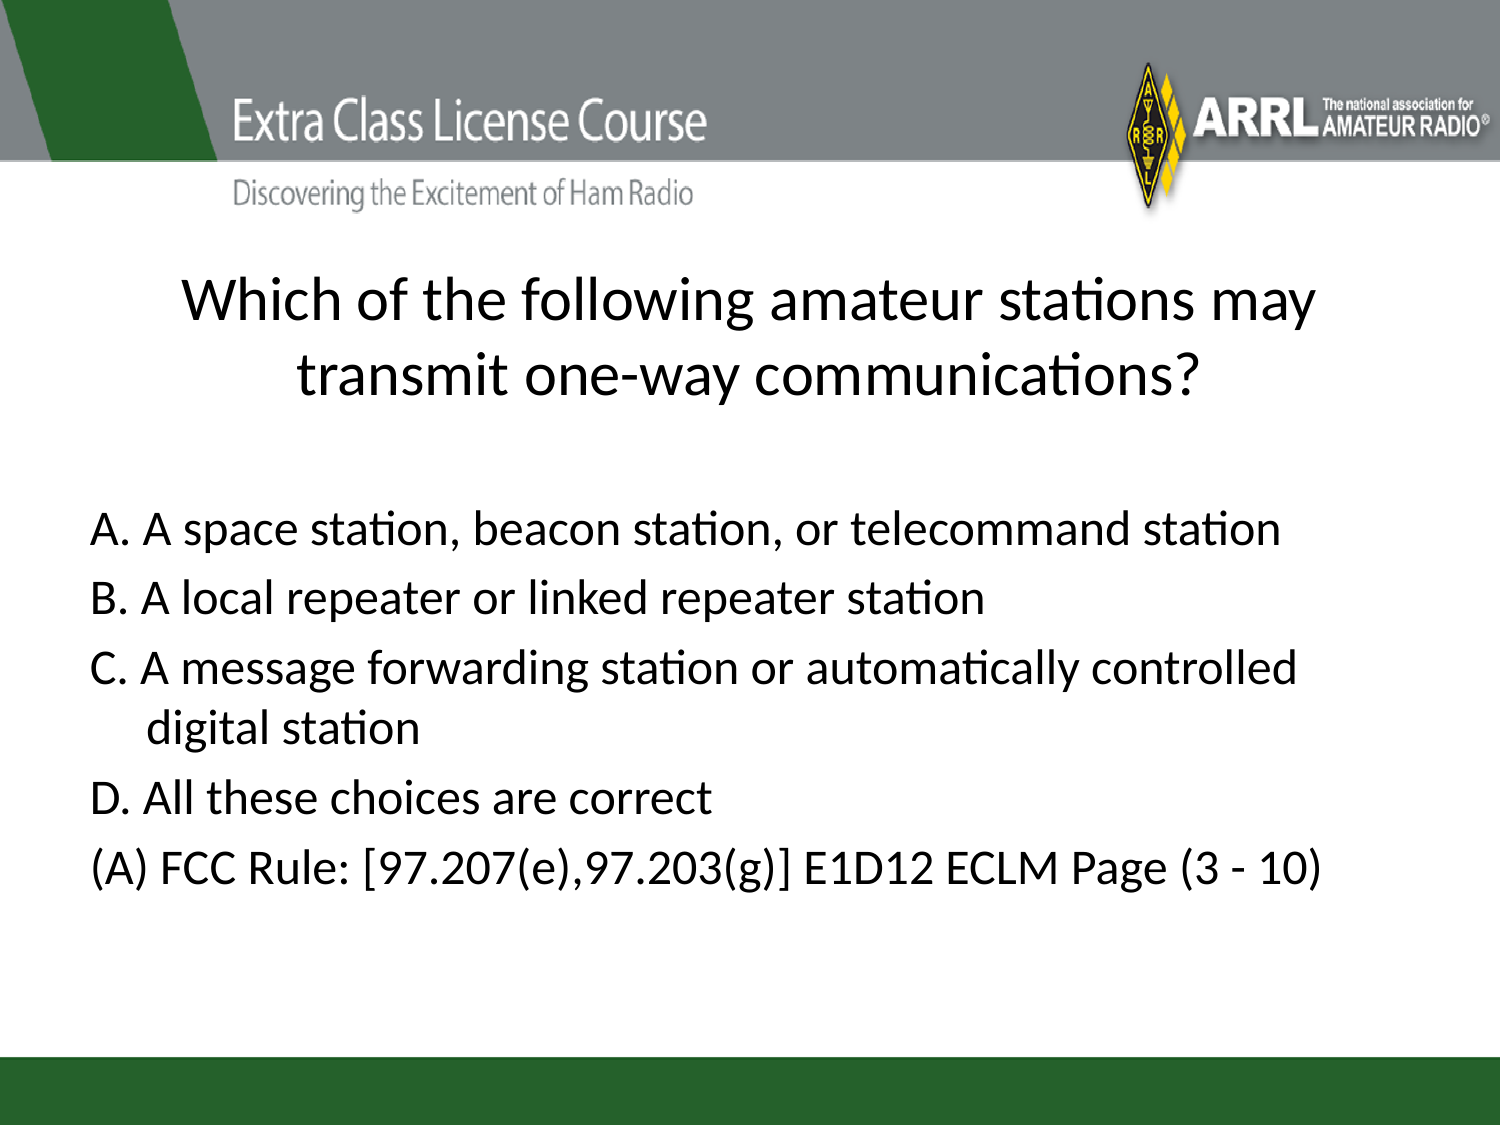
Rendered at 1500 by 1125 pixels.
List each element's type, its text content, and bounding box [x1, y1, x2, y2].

title Which of the following amateur stations may transmit one-way communications? [75, 250, 1425, 437]
list A. A space station, beacon station, or telecommand station B. A local repeater or linked repeater station C. A message forwarding station or automatically controlled digital station D. All these choices are correct (A) FCC Rule: [97.207(e),97.203(g)] E1D12 ECLM Page (3 - 10) [75, 487, 1425, 1005]
picture [0, 0, 1500, 1125]
